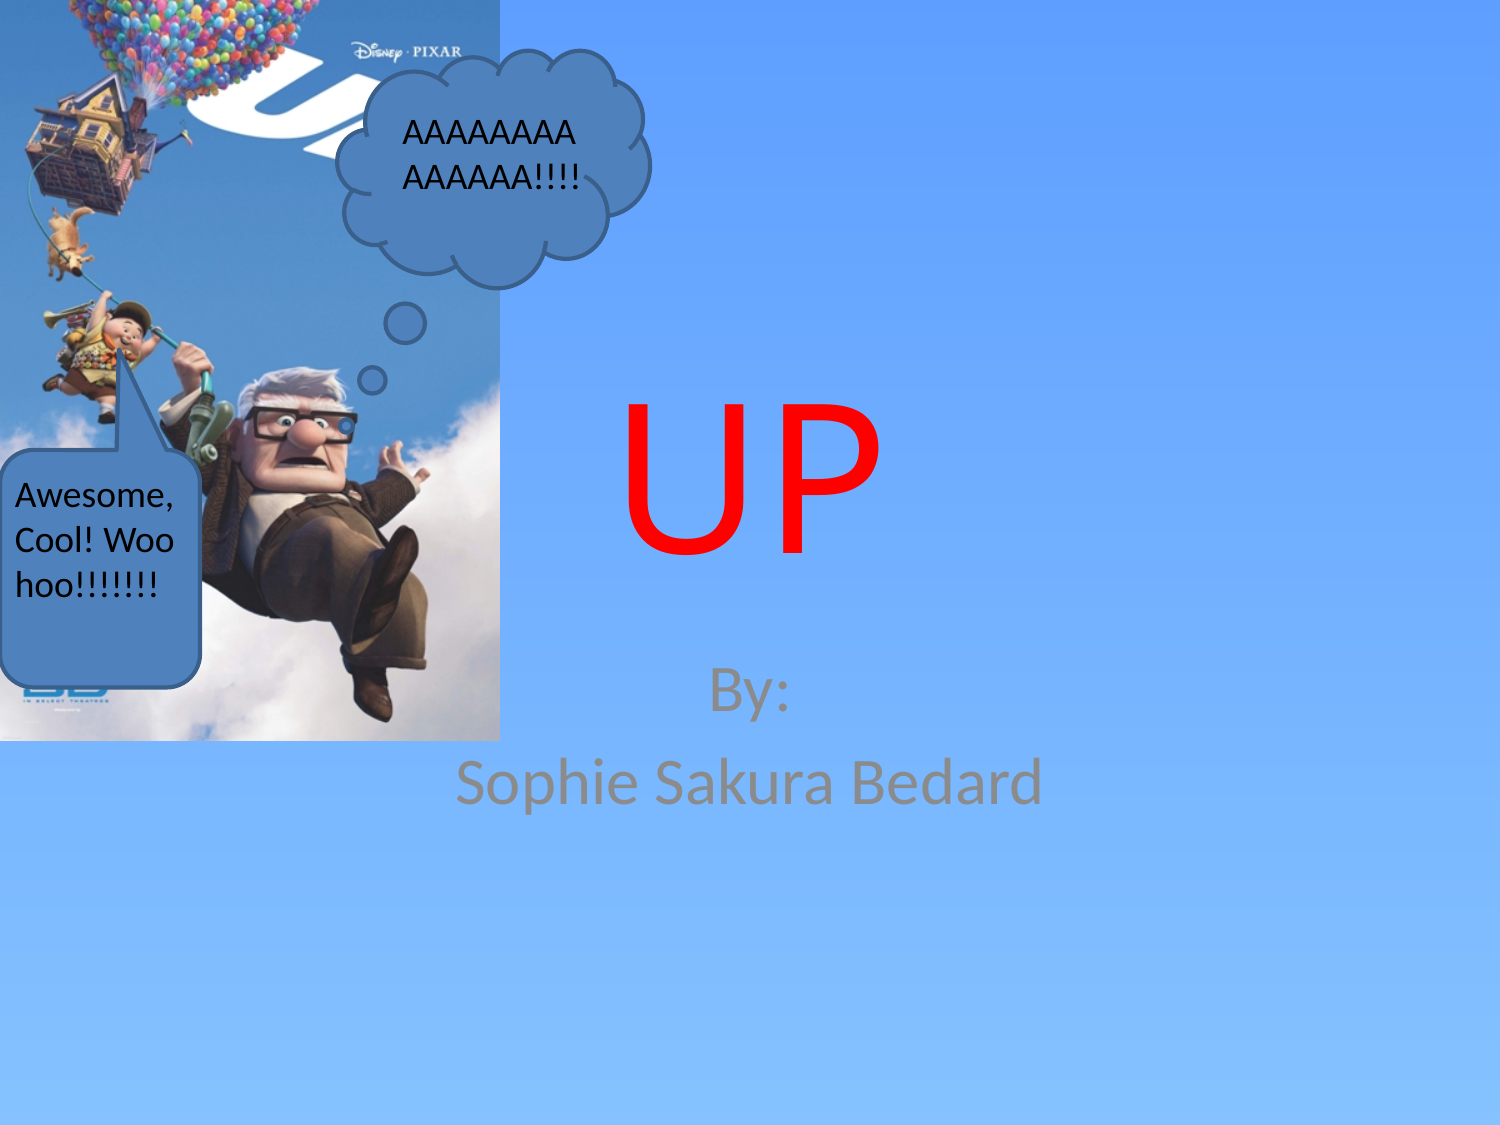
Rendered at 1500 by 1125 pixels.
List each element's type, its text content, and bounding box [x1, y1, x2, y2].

title UP [504, 349, 1388, 591]
subtitle By: Sophie Sakura Bedard [225, 637, 1275, 925]
text_box [504, 48, 653, 290]
picture [0, 0, 501, 741]
text_box AAAAAAAAAAAAAA!!!! [504, 99, 600, 205]
